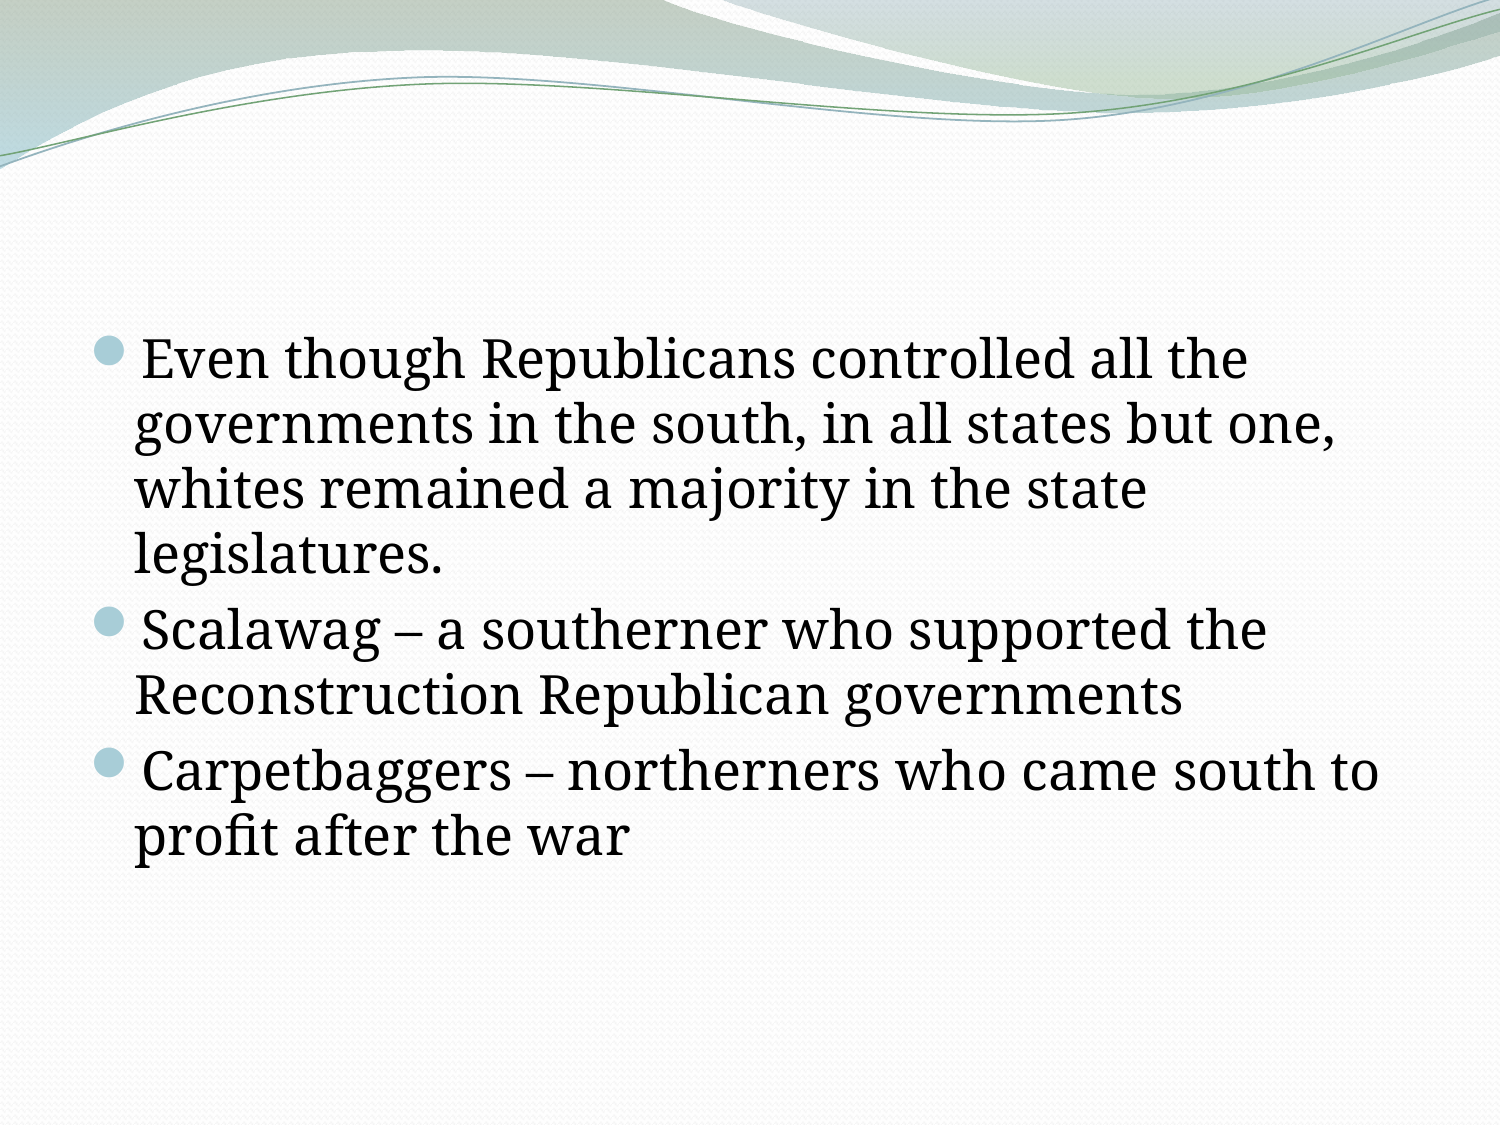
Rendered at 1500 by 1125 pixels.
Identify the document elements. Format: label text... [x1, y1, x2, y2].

list Even though Republicans controlled all the governments in the south, in all states but one, whites remained a majority in the state legislatures. Scalawag – a southerner who supported the Reconstruction Republican governments Carpetbaggers – northerners who came south to profit after the war [75, 317, 1425, 1038]
